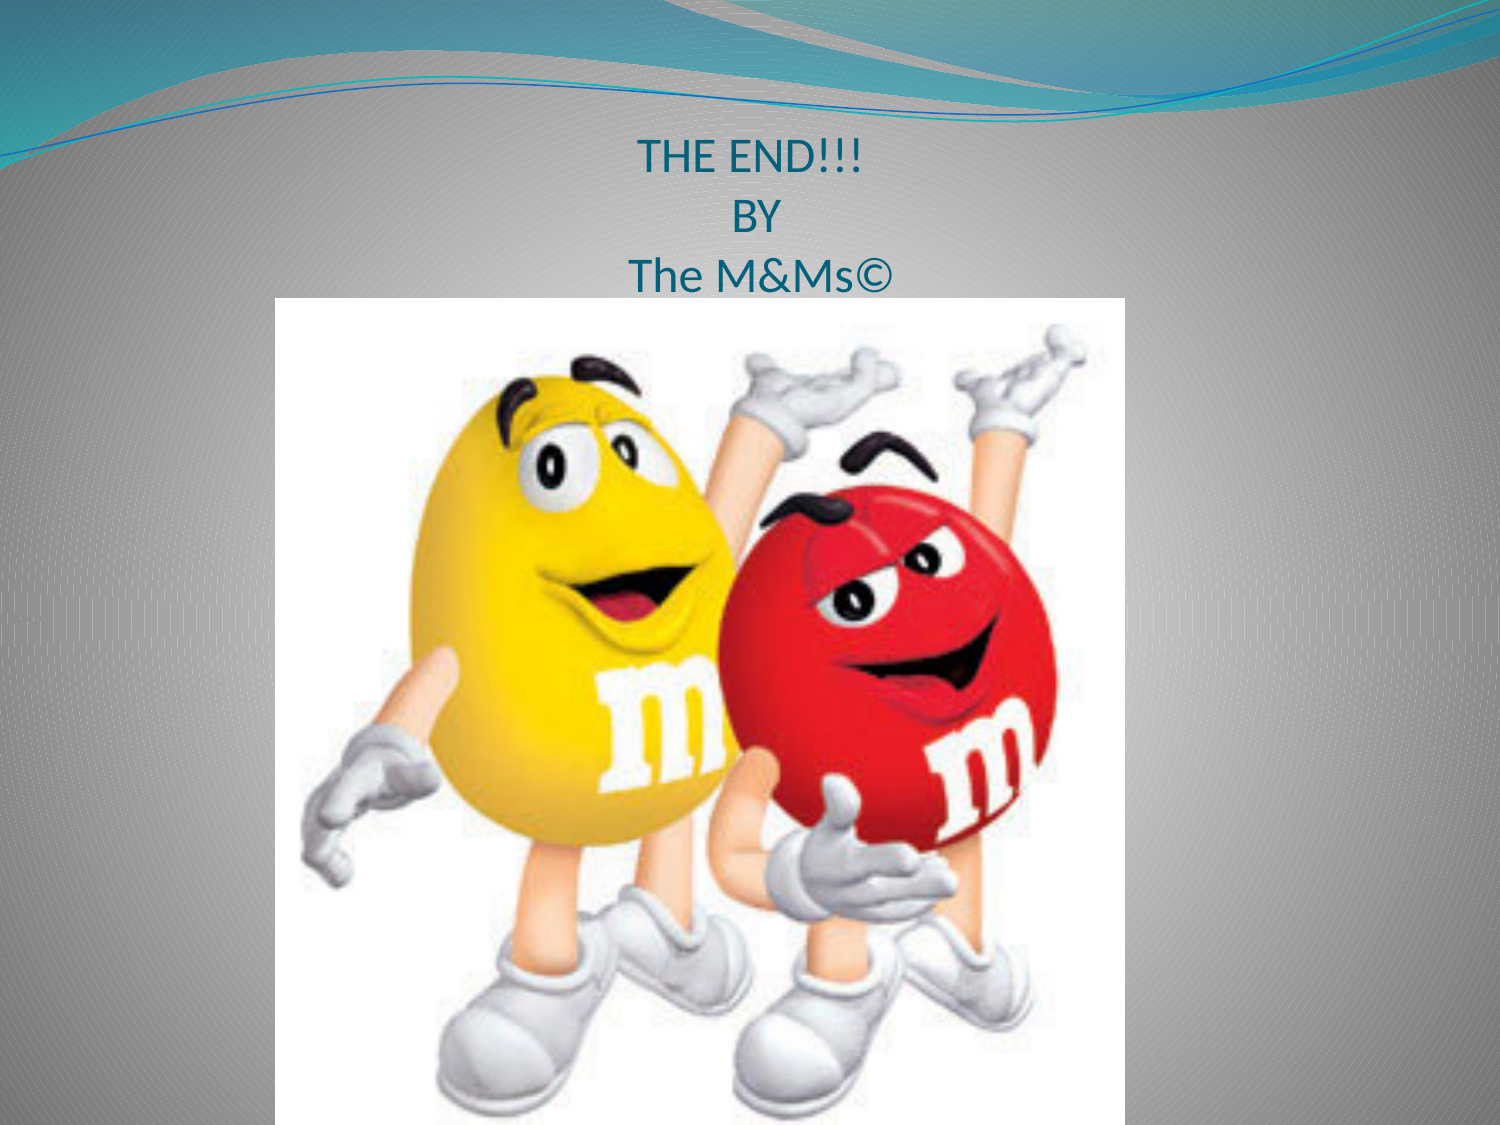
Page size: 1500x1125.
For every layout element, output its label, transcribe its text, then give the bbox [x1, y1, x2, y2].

title THE END!!! BY The M&Ms© [75, 115, 1438, 303]
picture [274, 298, 1126, 1125]
